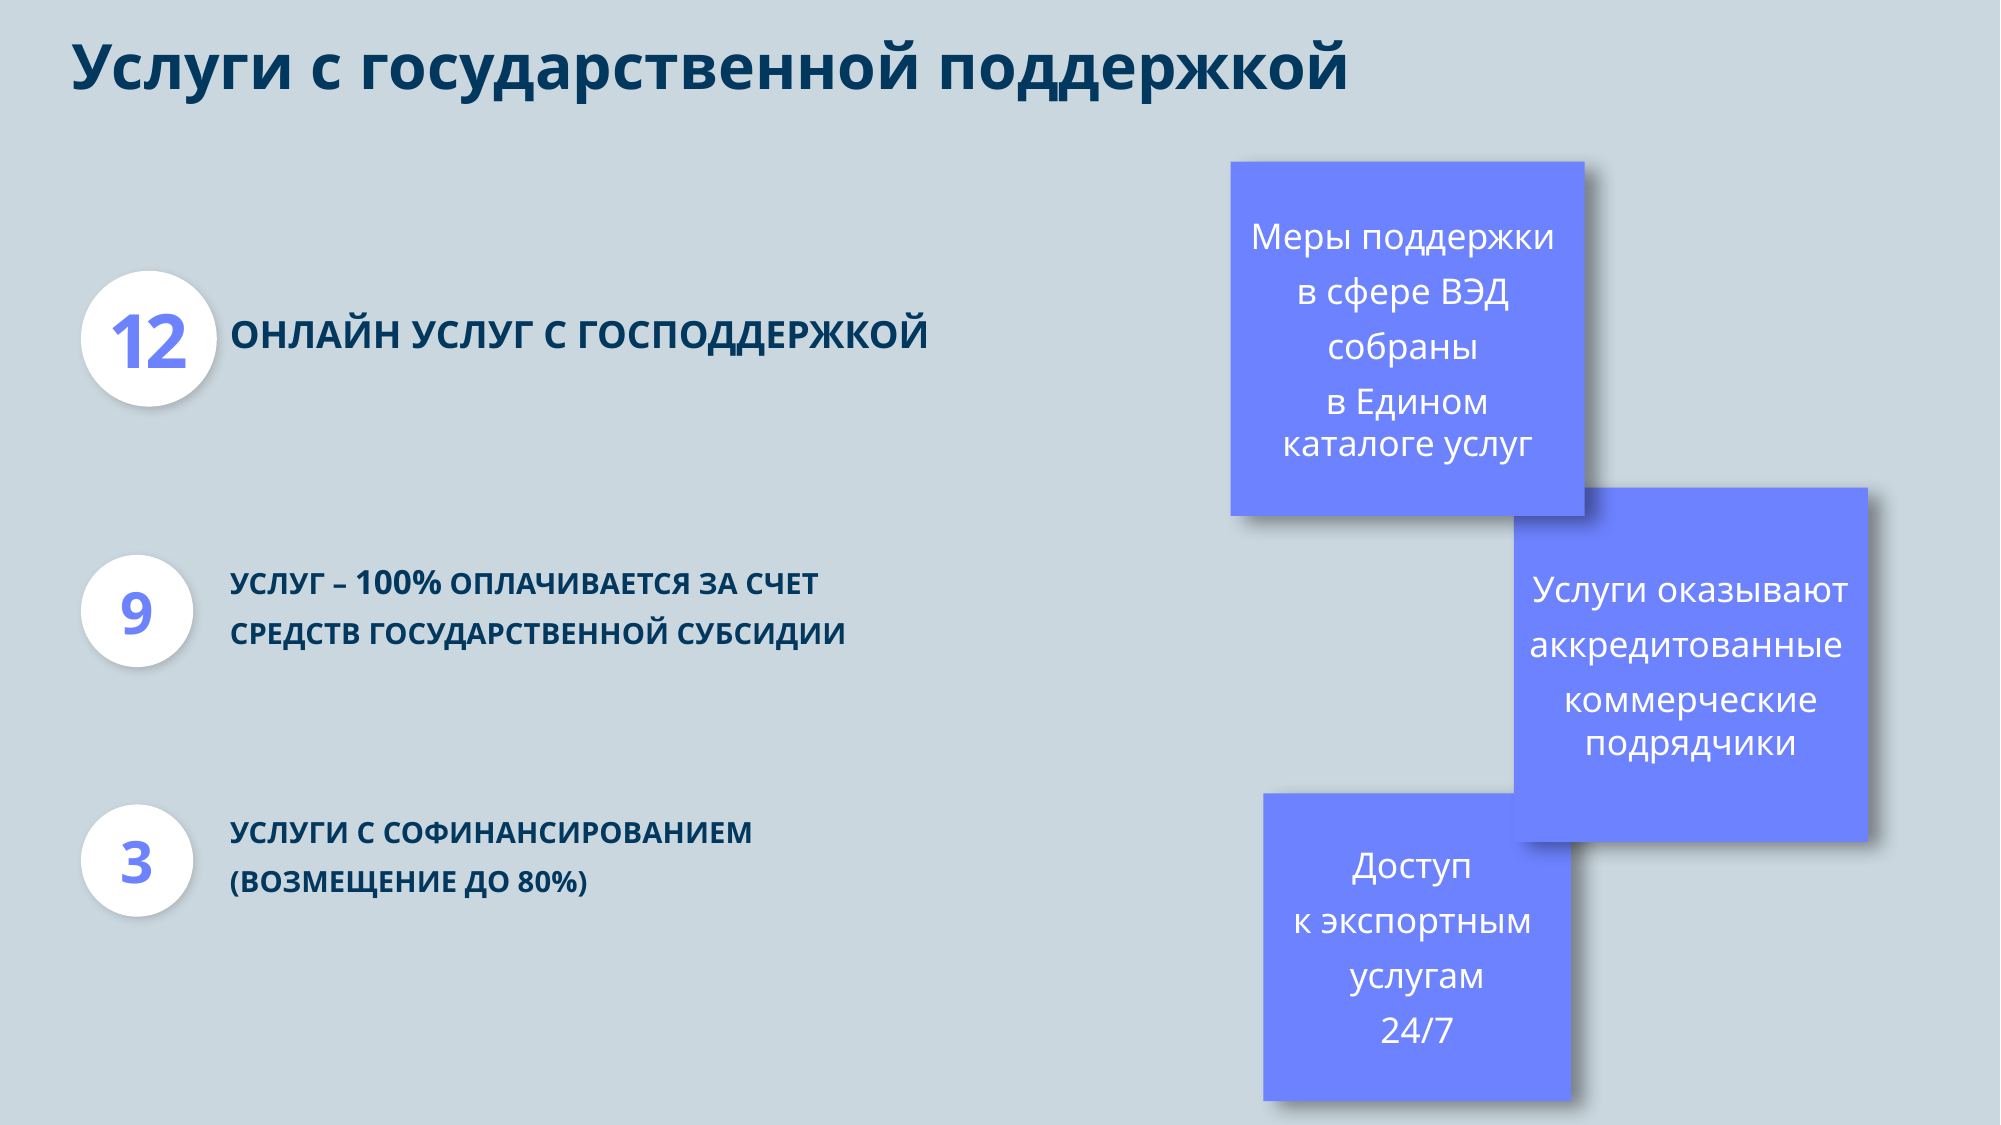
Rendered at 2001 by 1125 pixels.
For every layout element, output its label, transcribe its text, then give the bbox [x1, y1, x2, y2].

text_box Доступ к экспортным услугам 24/7 [1262, 792, 1572, 1102]
text_box Услуги оказывают аккредитованные коммерческие подрядчики [1513, 487, 1869, 843]
text_box ОНЛАЙН УСЛУГ С ГОСПОДДЕРЖКОЙ [218, 309, 981, 368]
text_box 9 [79, 553, 195, 669]
text_box УСЛУГ – 100% ОПЛАЧИВАЕТСЯ ЗА СЧЕТ СРЕДСТВ ГОСУДАРСТВЕННОЙ СУБСИДИИ [214, 556, 906, 666]
text_box 3 [79, 803, 195, 918]
text_box УСЛУГИ С СОФИНАНСИРОВАНИЕМ (ВОЗМЕЩЕНИЕ ДО 80%) [214, 818, 772, 903]
text_box 12 [79, 269, 218, 408]
text_box Услуги с государственной поддержкой [56, 23, 1587, 110]
text_box Меры поддержки в сфере ВЭД собраны в Едином каталоге услуг [1229, 161, 1586, 517]
